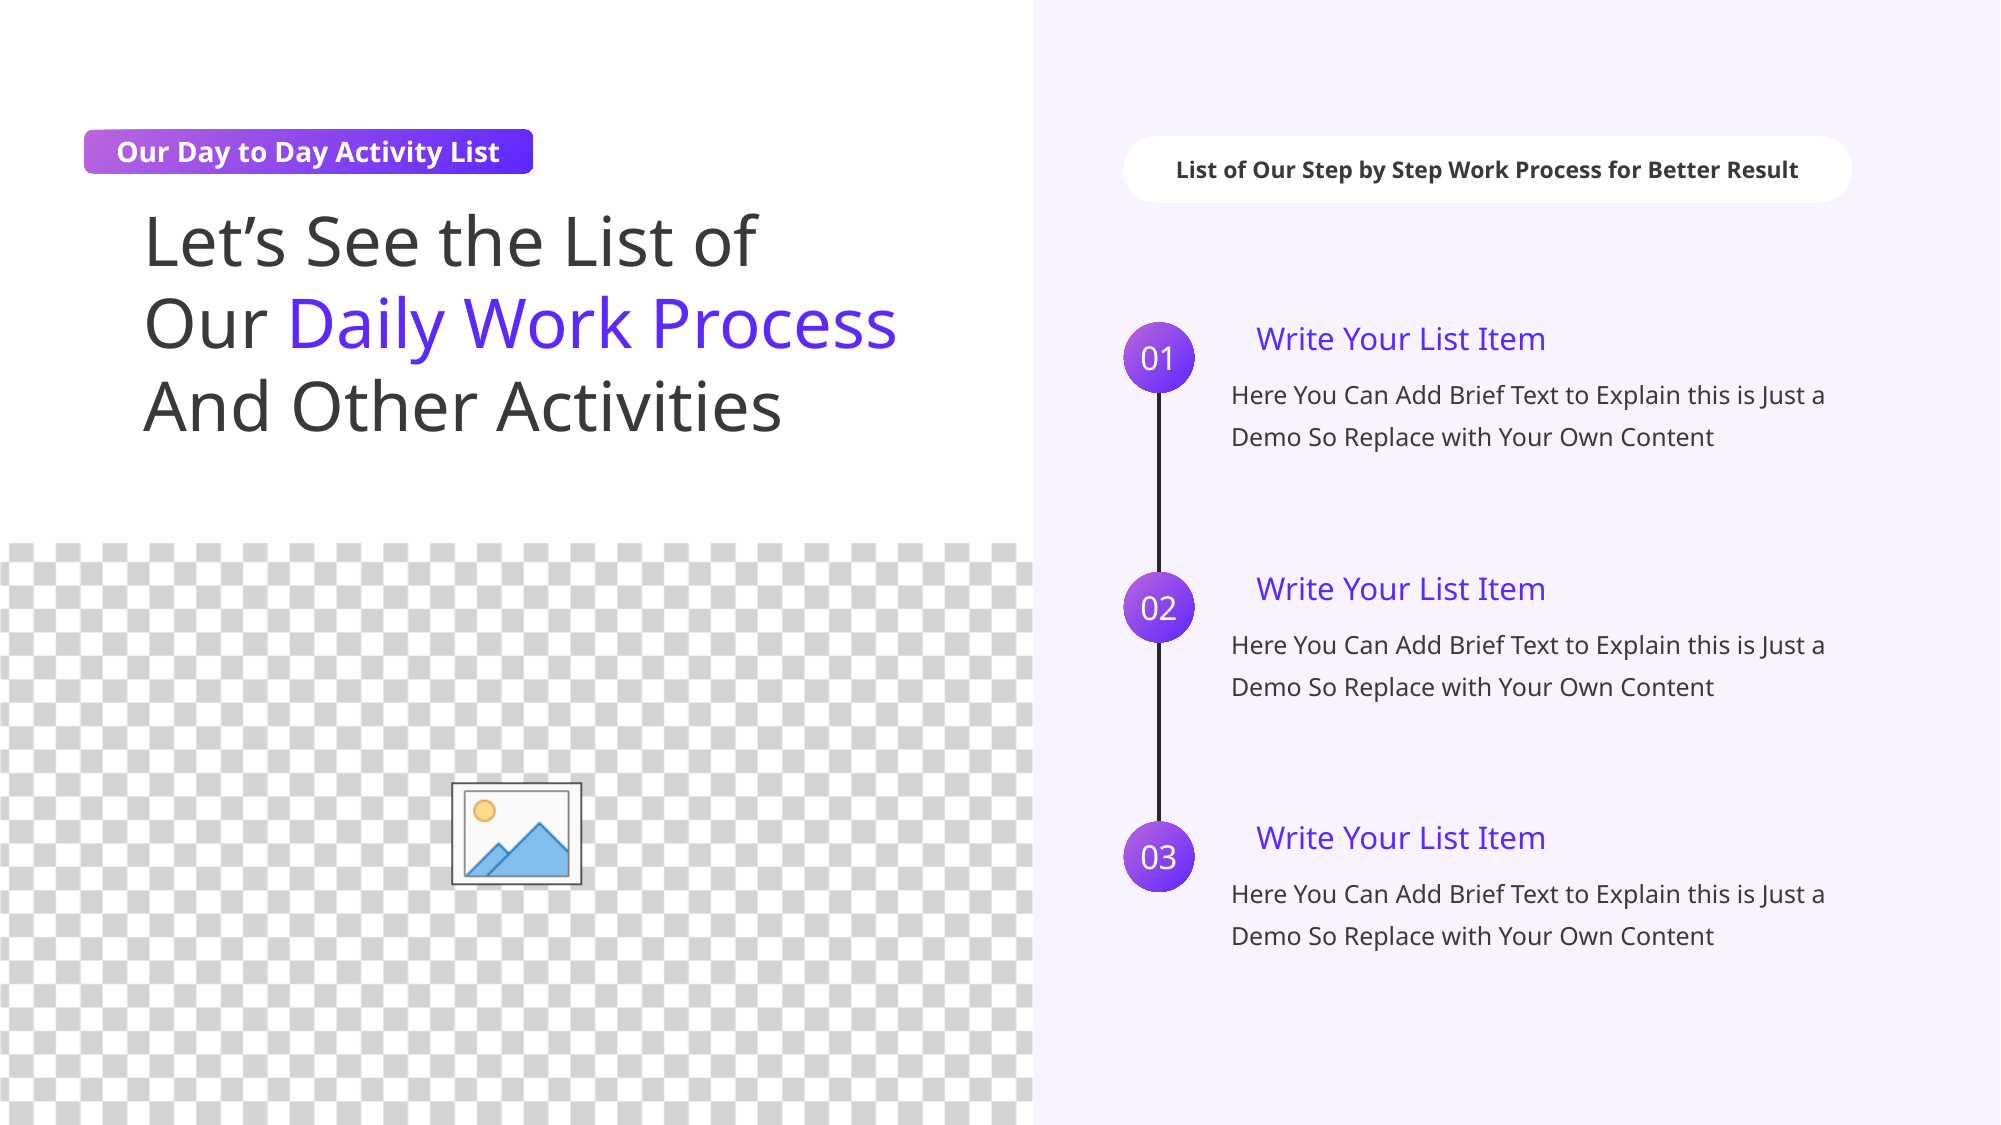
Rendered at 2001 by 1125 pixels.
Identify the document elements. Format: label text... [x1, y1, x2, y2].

text_box 01 [1125, 330, 1193, 385]
text_box [1032, 0, 2000, 1125]
text_box [1136, 884, 1182, 892]
text_box Write Your List Item [1241, 311, 1562, 360]
text_box Write Your List Item [1241, 561, 1562, 610]
text_box [1136, 634, 1182, 643]
text_box List of Our Step by Step Work Process for Better Result [1160, 147, 1815, 191]
text_box [1156, 393, 1162, 572]
text_box Let’s See the List of Our Daily Work Process And Other Activities [129, 190, 914, 453]
text_box 02 [1125, 579, 1193, 634]
text_box Here You Can Add Brief Text to Explain this is Just a Demo So Replace with Your Own Content [1216, 360, 1905, 459]
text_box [84, 126, 533, 176]
text_box [1137, 821, 1181, 829]
text_box Here You Can Add Brief Text to Explain this is Just a Demo So Replace with Your Own Content [1216, 859, 1905, 958]
picture [0, 542, 1034, 1125]
text_box Here You Can Add Brief Text to Explain this is Just a Demo So Replace with Your Own Content [1216, 610, 1905, 709]
text_box [1138, 572, 1181, 579]
text_box [1137, 385, 1182, 393]
text_box Write Your List Item [1241, 810, 1562, 859]
text_box [1137, 322, 1181, 330]
text_box 03 [1125, 829, 1193, 884]
text_box [1123, 135, 1853, 203]
text_box [1156, 643, 1162, 821]
